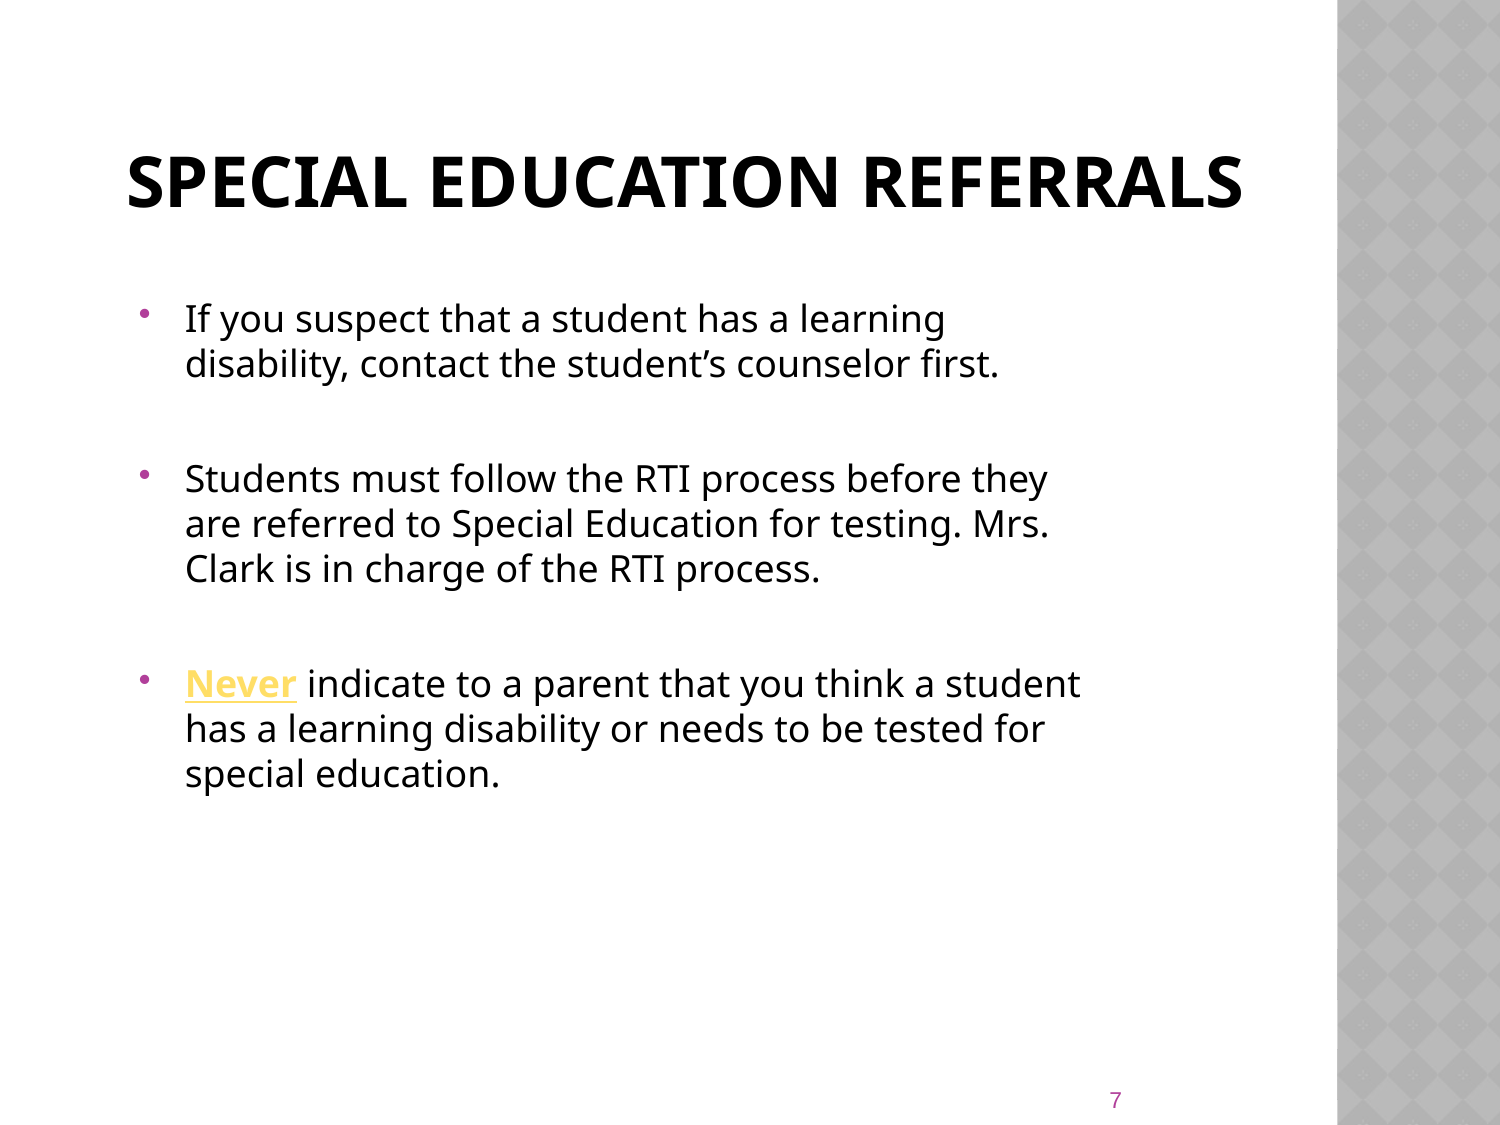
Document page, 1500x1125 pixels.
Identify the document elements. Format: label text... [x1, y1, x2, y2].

title Special Education Referrals [107, 69, 1266, 222]
slide_number 7 [1025, 1075, 1123, 1113]
list If you suspect that a student has a learning disability, contact the student’s counselor first. Students must follow the RTI process before they are referred to Special Education for testing. Mrs. Clark is in charge of the RTI process. Never indicate to a parent that you think a student has a learning disability or needs to be tested for special education. [124, 287, 1101, 1006]
